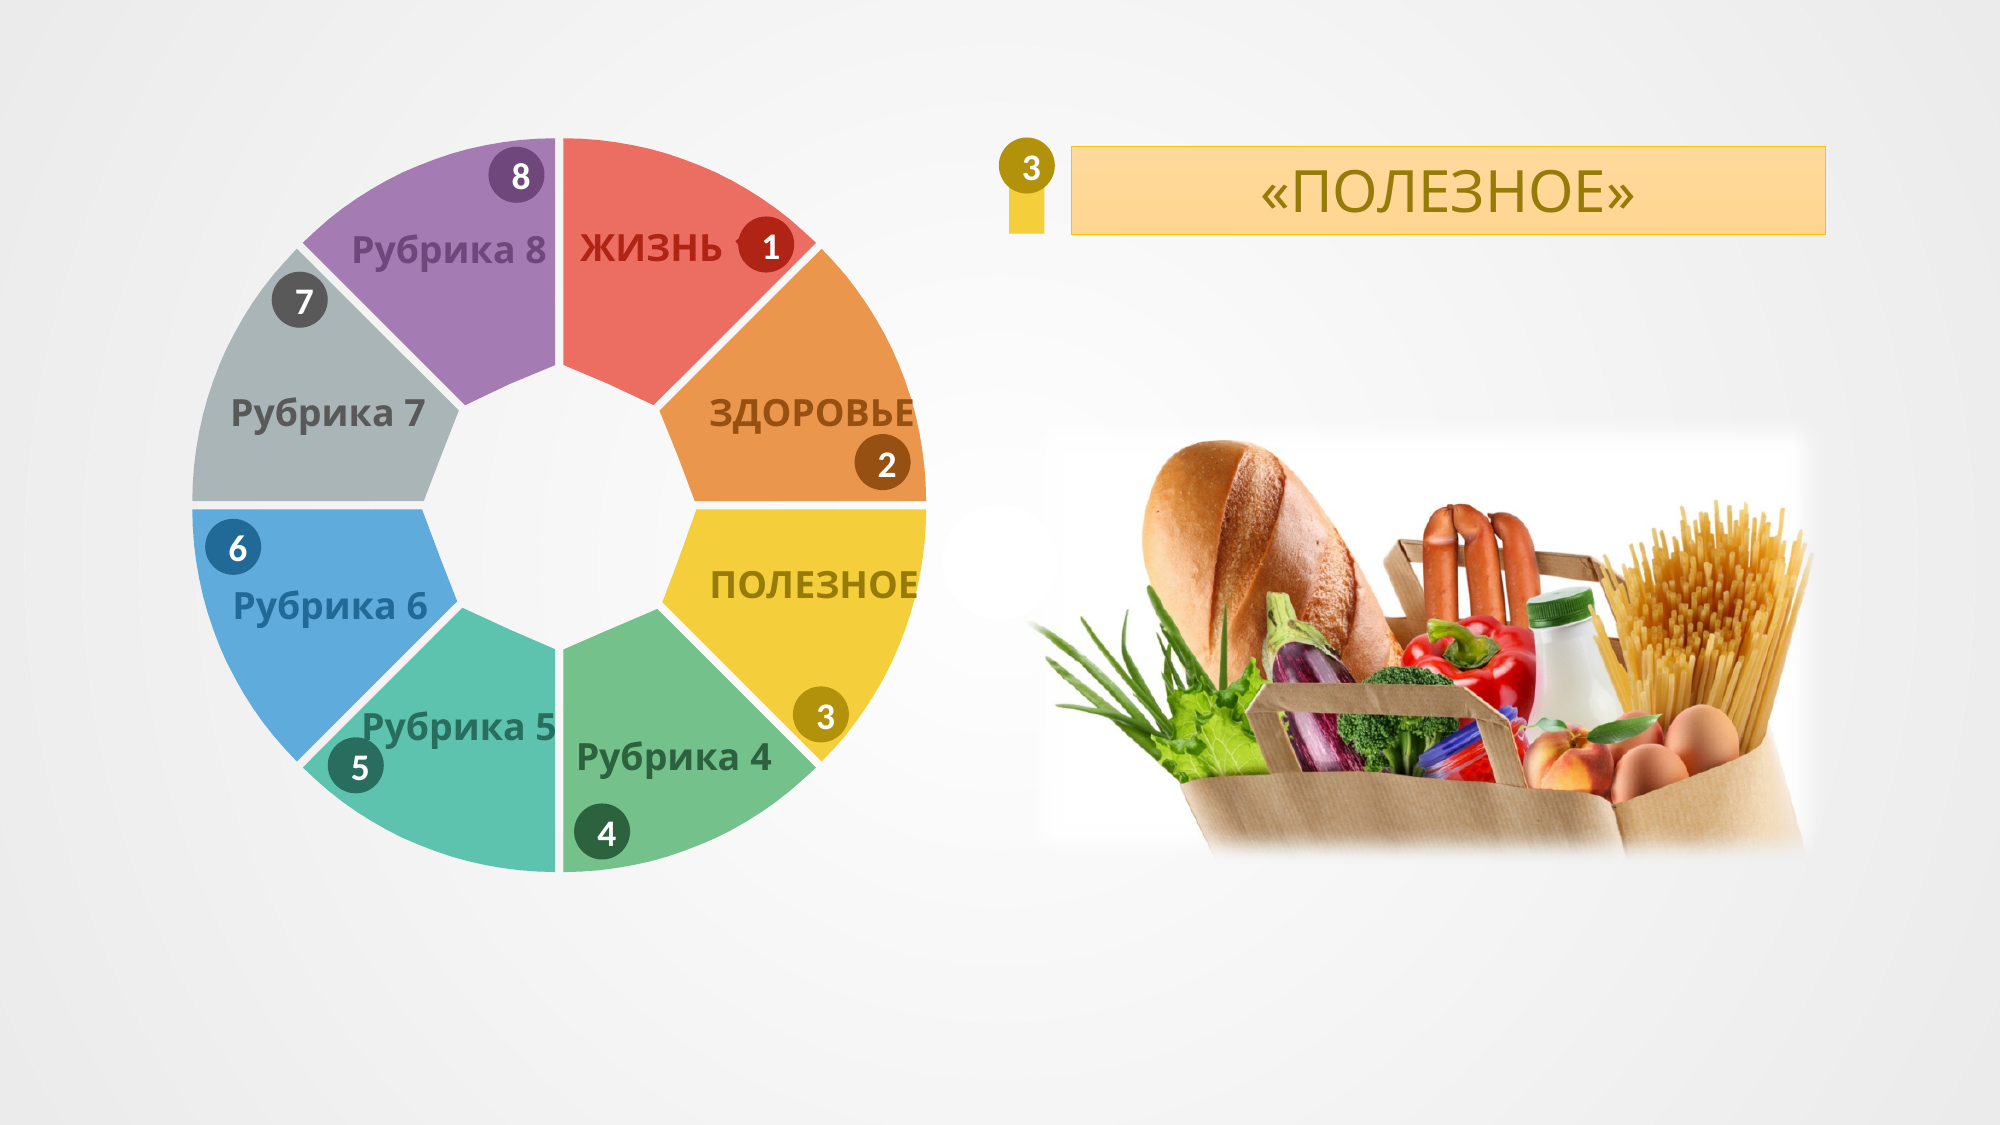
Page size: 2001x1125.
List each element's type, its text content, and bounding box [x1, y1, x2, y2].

text_box Рубрика 7 [215, 381, 441, 442]
text_box 6 [205, 518, 262, 574]
text_box ЗДОРОВЬЕ [694, 381, 931, 442]
text_box [192, 509, 458, 762]
text_box [302, 138, 556, 277]
text_box 7 [271, 271, 328, 328]
text_box [1009, 188, 1045, 234]
text_box 4 [574, 803, 631, 860]
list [1021, 412, 1826, 865]
text_box 3 [998, 137, 1055, 194]
text_box [563, 138, 817, 406]
text_box [192, 248, 459, 502]
text_box 3 [792, 686, 849, 743]
text_box 1 [770, 216, 795, 273]
text_box Рубрика 6 [217, 574, 444, 635]
text_box Рубрика 4 [561, 725, 787, 786]
text_box 2 [854, 442, 911, 491]
text_box Рубрика 5 [346, 695, 572, 756]
text_box Рубрика 8 [336, 218, 562, 279]
text_box 8 [488, 146, 545, 203]
text_box [659, 248, 927, 502]
text_box [302, 724, 556, 873]
text_box [662, 509, 927, 762]
text_box [563, 738, 817, 873]
text_box [338, 279, 556, 406]
text_box ЖИЗНЬ 1 [565, 216, 770, 276]
text_box [563, 608, 774, 725]
text_box [375, 607, 556, 695]
text_box 5 [327, 739, 384, 794]
text_box ПОЛЕЗНОЕ [694, 553, 935, 614]
text_box «ПОЛЕЗНОЕ» [1071, 146, 1826, 235]
